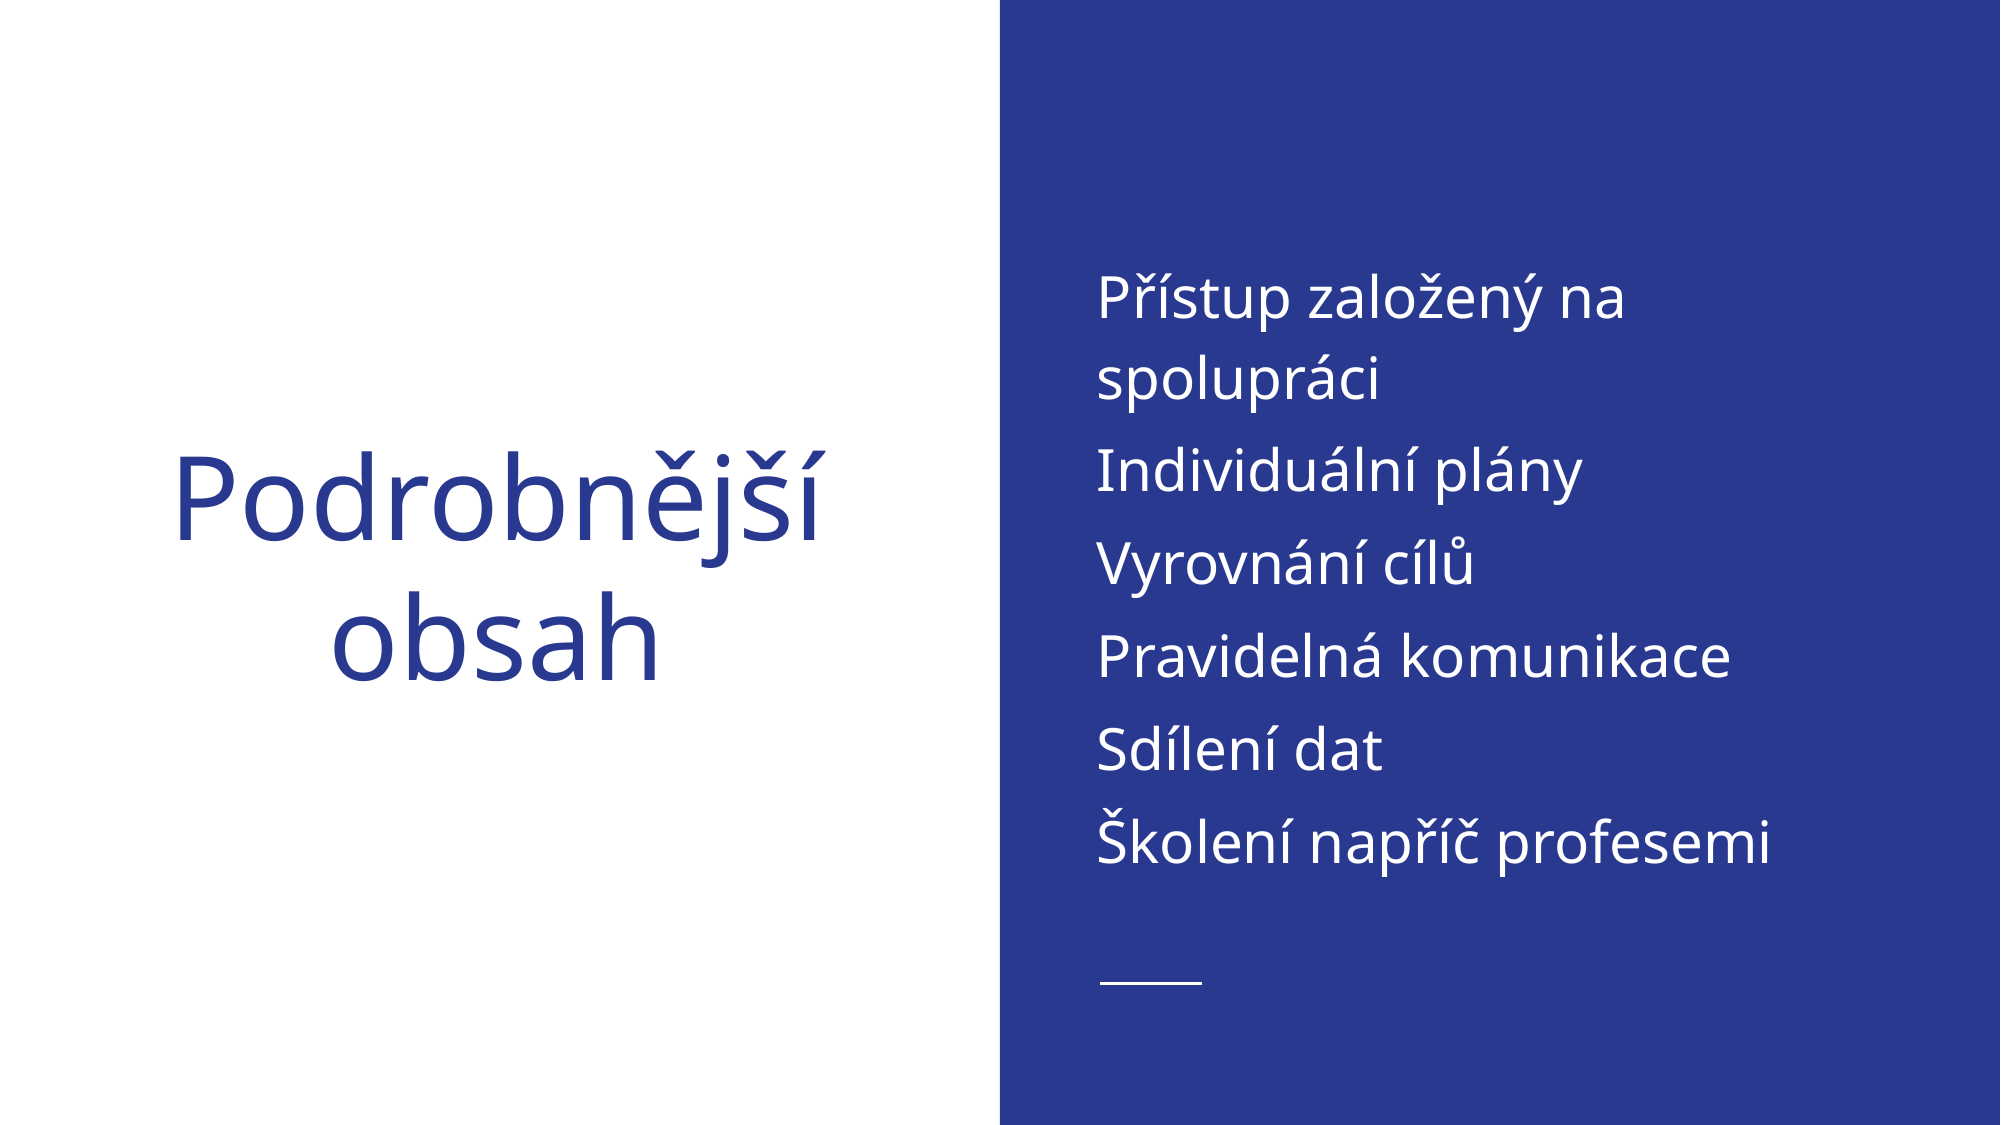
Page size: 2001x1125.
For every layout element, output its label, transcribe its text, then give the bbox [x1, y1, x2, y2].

title Podrobnější obsah [54, 562, 940, 711]
list Přístup založený na spolupráci Individuální plány Vyrovnání cílů Pravidelná komunikace Sdílení dat Školení napříč profesemi [1081, 158, 1922, 967]
